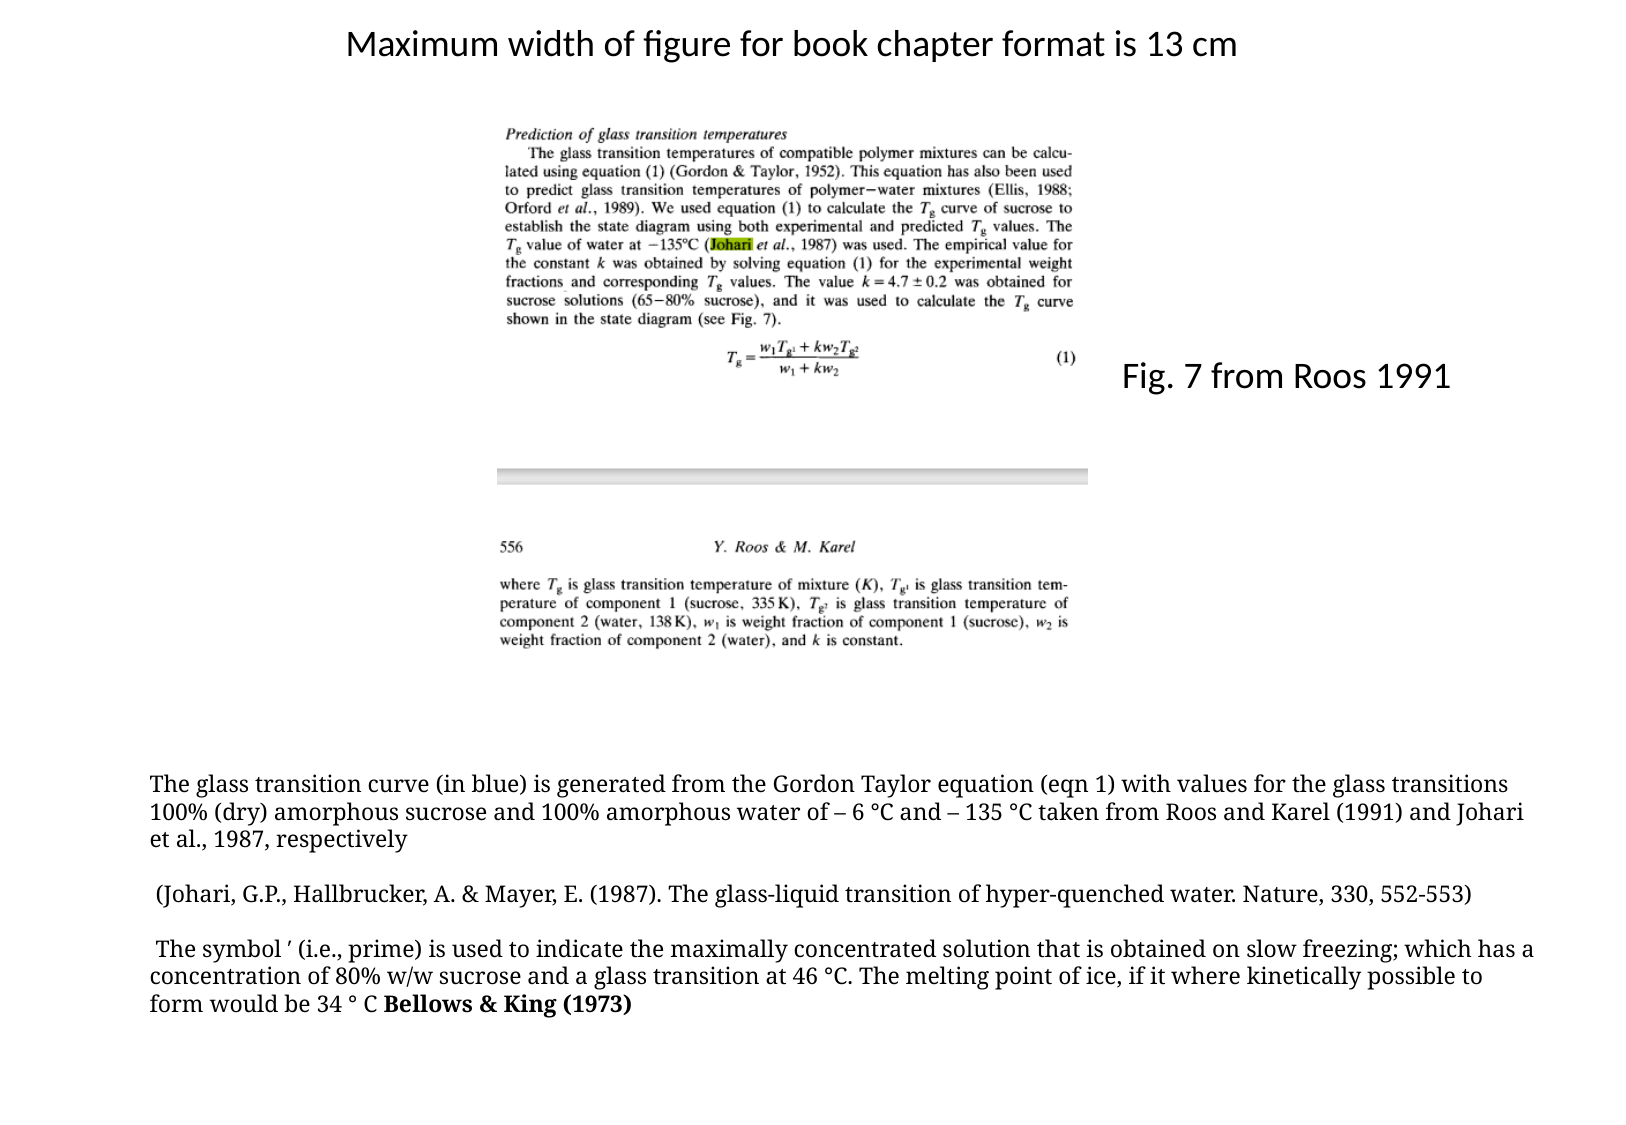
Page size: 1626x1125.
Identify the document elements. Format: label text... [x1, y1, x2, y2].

text_box Fig. 7 from Roos 1991 [1107, 343, 1467, 404]
picture [497, 120, 1088, 659]
text_box Maximum width of figure for book chapter format is 13 cm [330, 11, 1254, 72]
